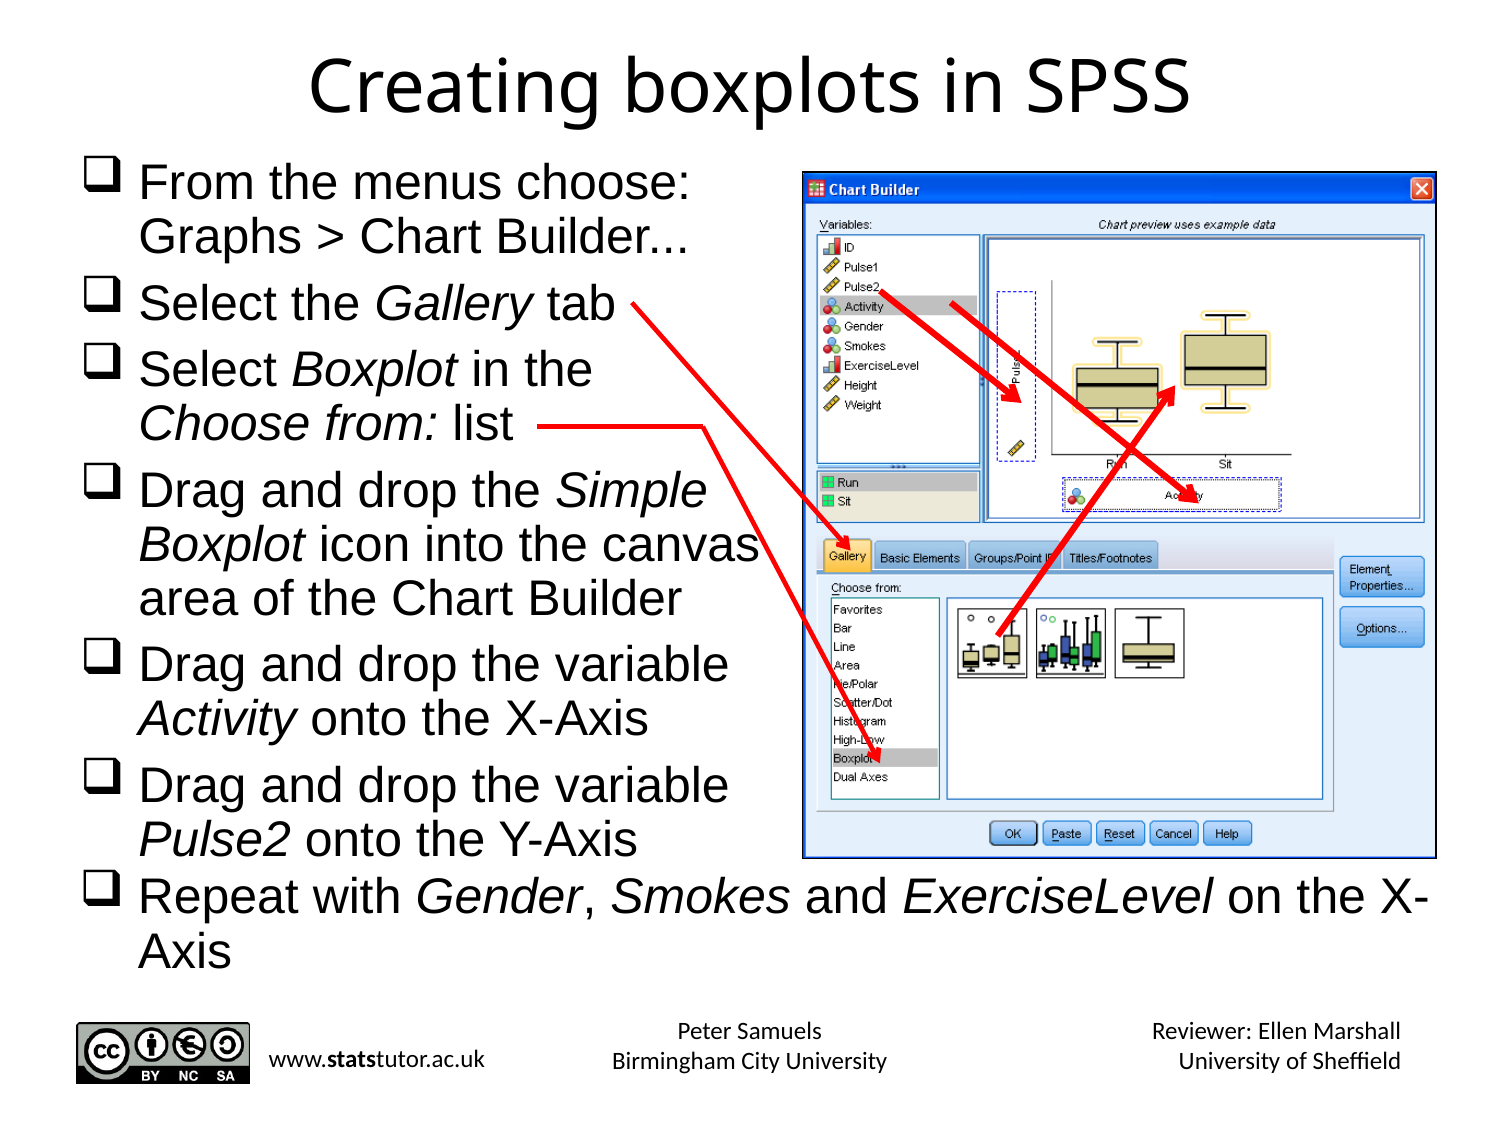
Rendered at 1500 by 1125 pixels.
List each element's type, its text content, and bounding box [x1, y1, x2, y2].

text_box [950, 302, 1199, 504]
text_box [997, 512, 1176, 637]
text_box Peter Samuels Birmingham City University [549, 1007, 951, 1083]
text_box Repeat with Gender, Smokes and ExerciseLevel on the X-Axis [64, 863, 1450, 987]
text_box Reviewer: Ellen Marshall University of Sheffield [1038, 1007, 1417, 1083]
text_box www.statstutor.ac.uk [254, 1035, 561, 1080]
list From the menus choose: Graphs > Chart Builder... Select the Gallery tab Select Boxplot in the Choose from: list Drag and drop the Simple Boxplot icon into the canvas area of the Chart Builder Drag and drop the variable Activity onto the X-Axis Drag and drop the variable Pulse2 onto the Y-Axis [64, 149, 792, 863]
picture [802, 172, 1436, 858]
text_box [631, 436, 697, 551]
title Creating boxplots in SPSS [75, 30, 1425, 135]
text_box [702, 426, 881, 764]
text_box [879, 290, 1022, 404]
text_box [631, 302, 851, 426]
picture [76, 1022, 251, 1084]
